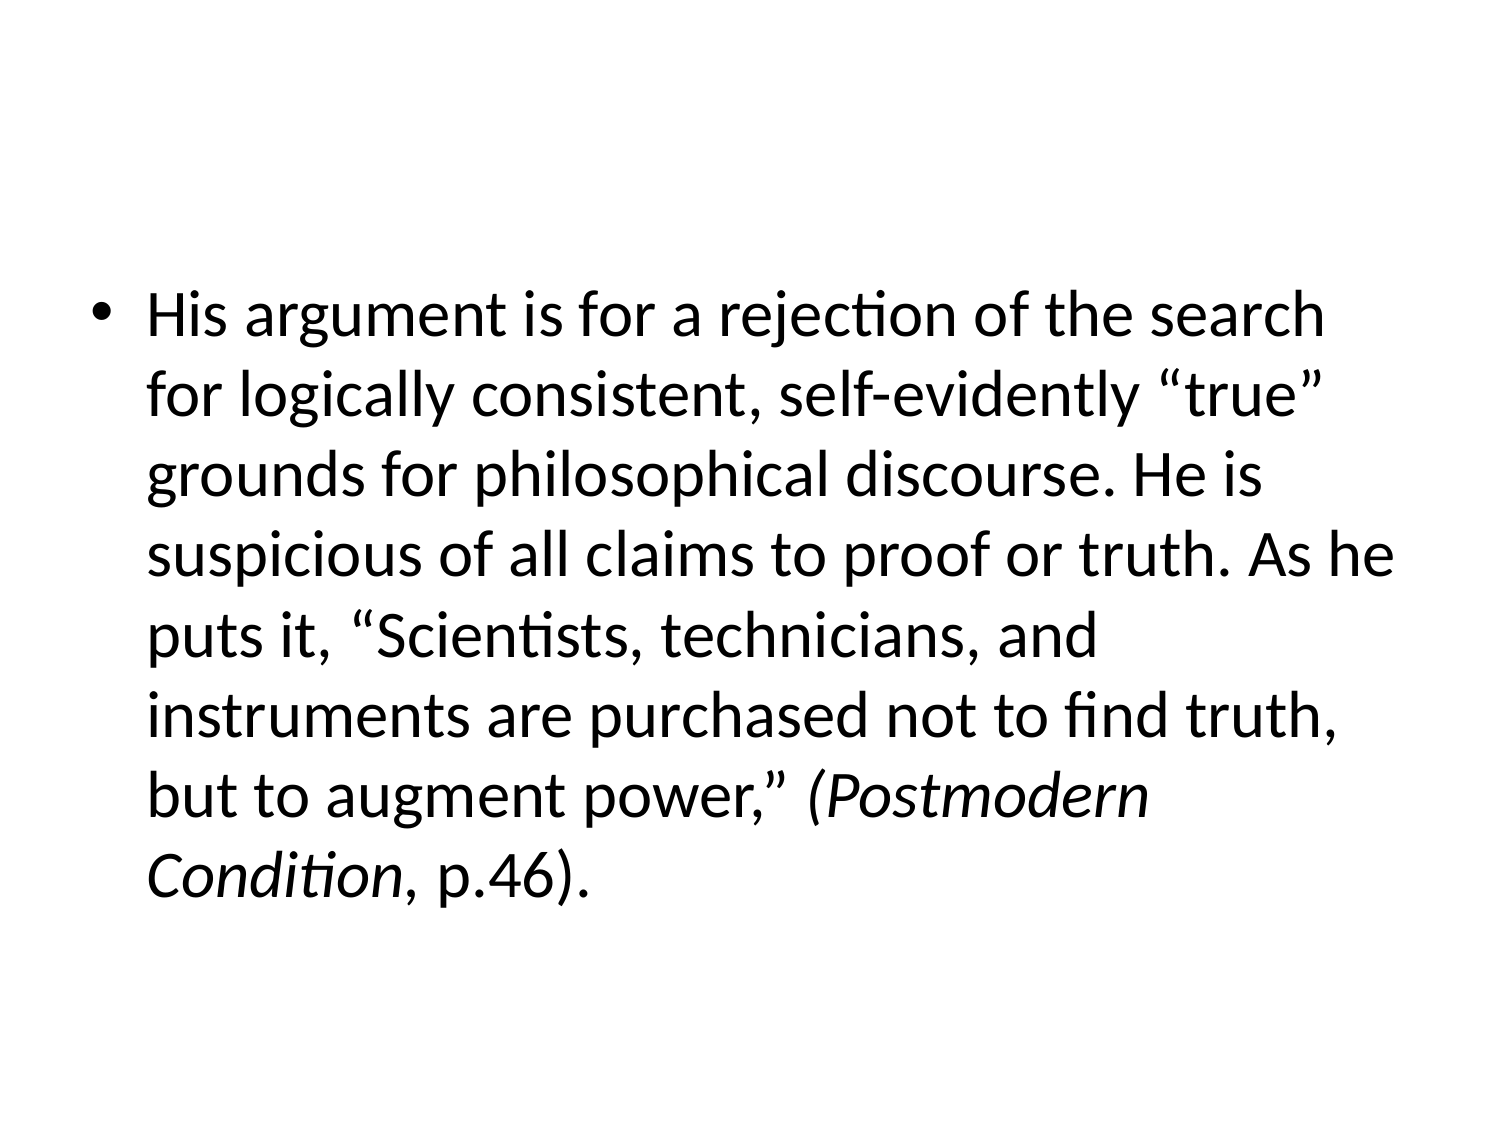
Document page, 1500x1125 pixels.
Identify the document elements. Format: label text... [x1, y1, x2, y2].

list His argument is for a rejection of the search for logically consistent, self-evidently “true” grounds for philosophical discourse. He is suspicious of all claims to proof or truth. As he puts it, “Scientists, technicians, and instruments are purchased not to find truth, but to augment power,” (Postmodern Condition, p.46). [75, 262, 1425, 1005]
